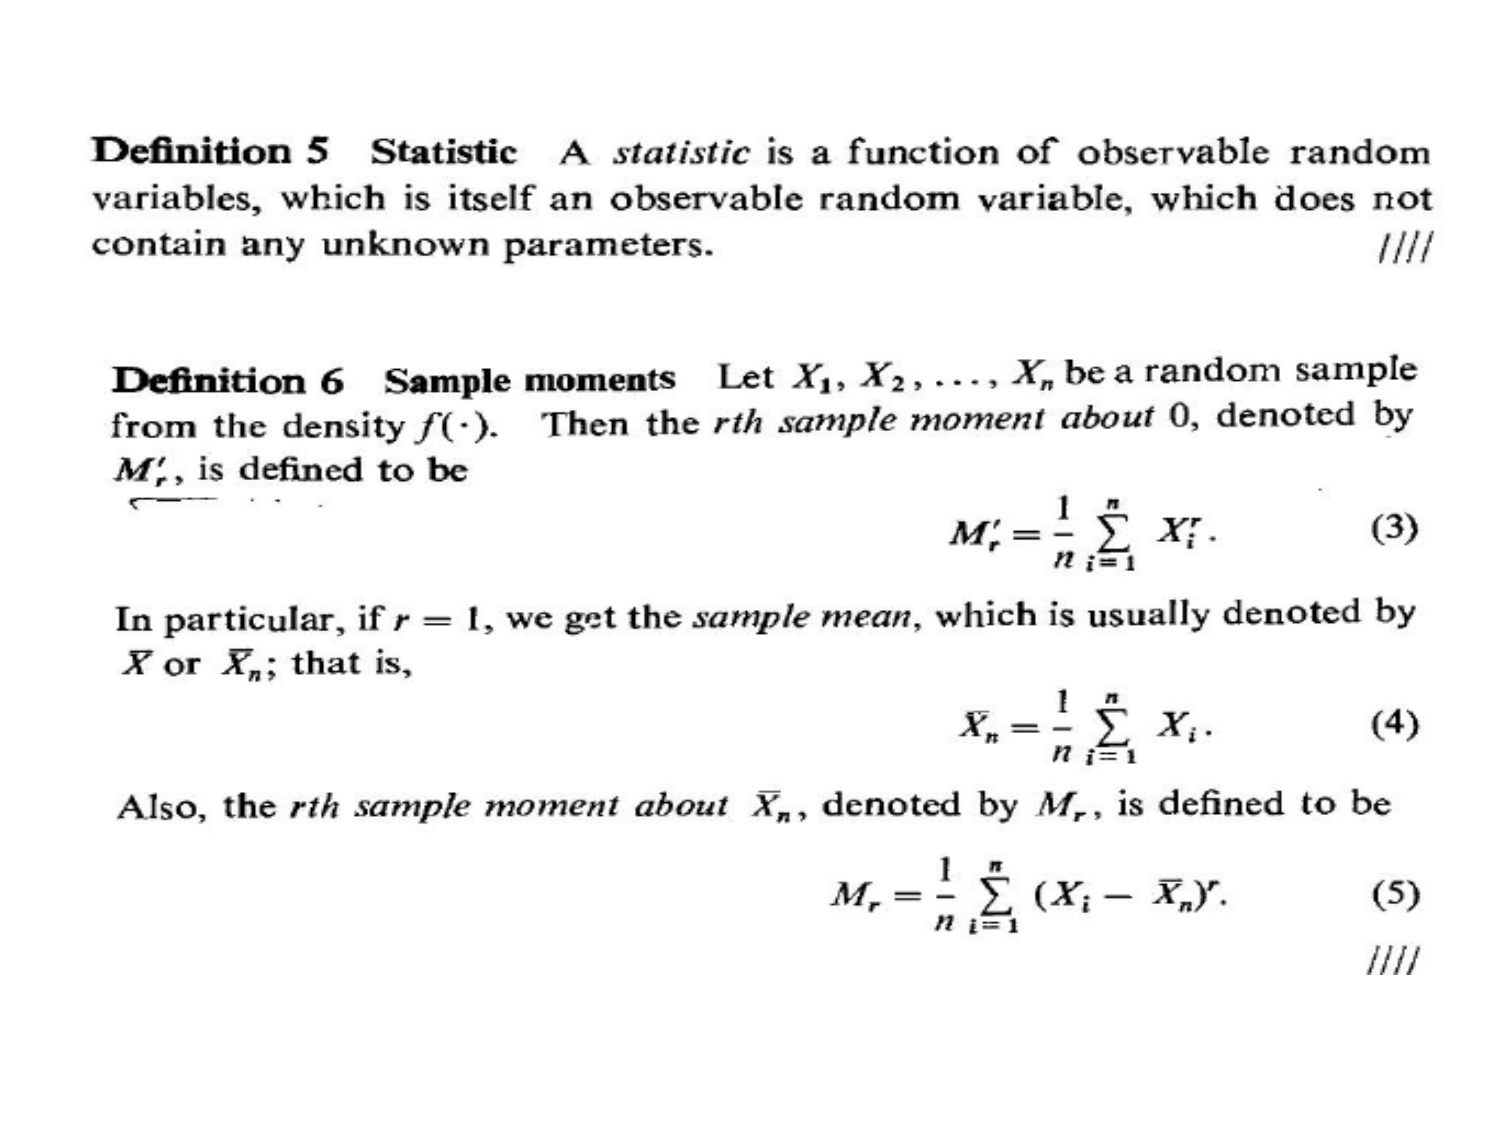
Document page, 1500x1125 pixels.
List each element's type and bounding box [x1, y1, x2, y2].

list [74, 124, 1451, 276]
picture [87, 349, 1438, 976]
